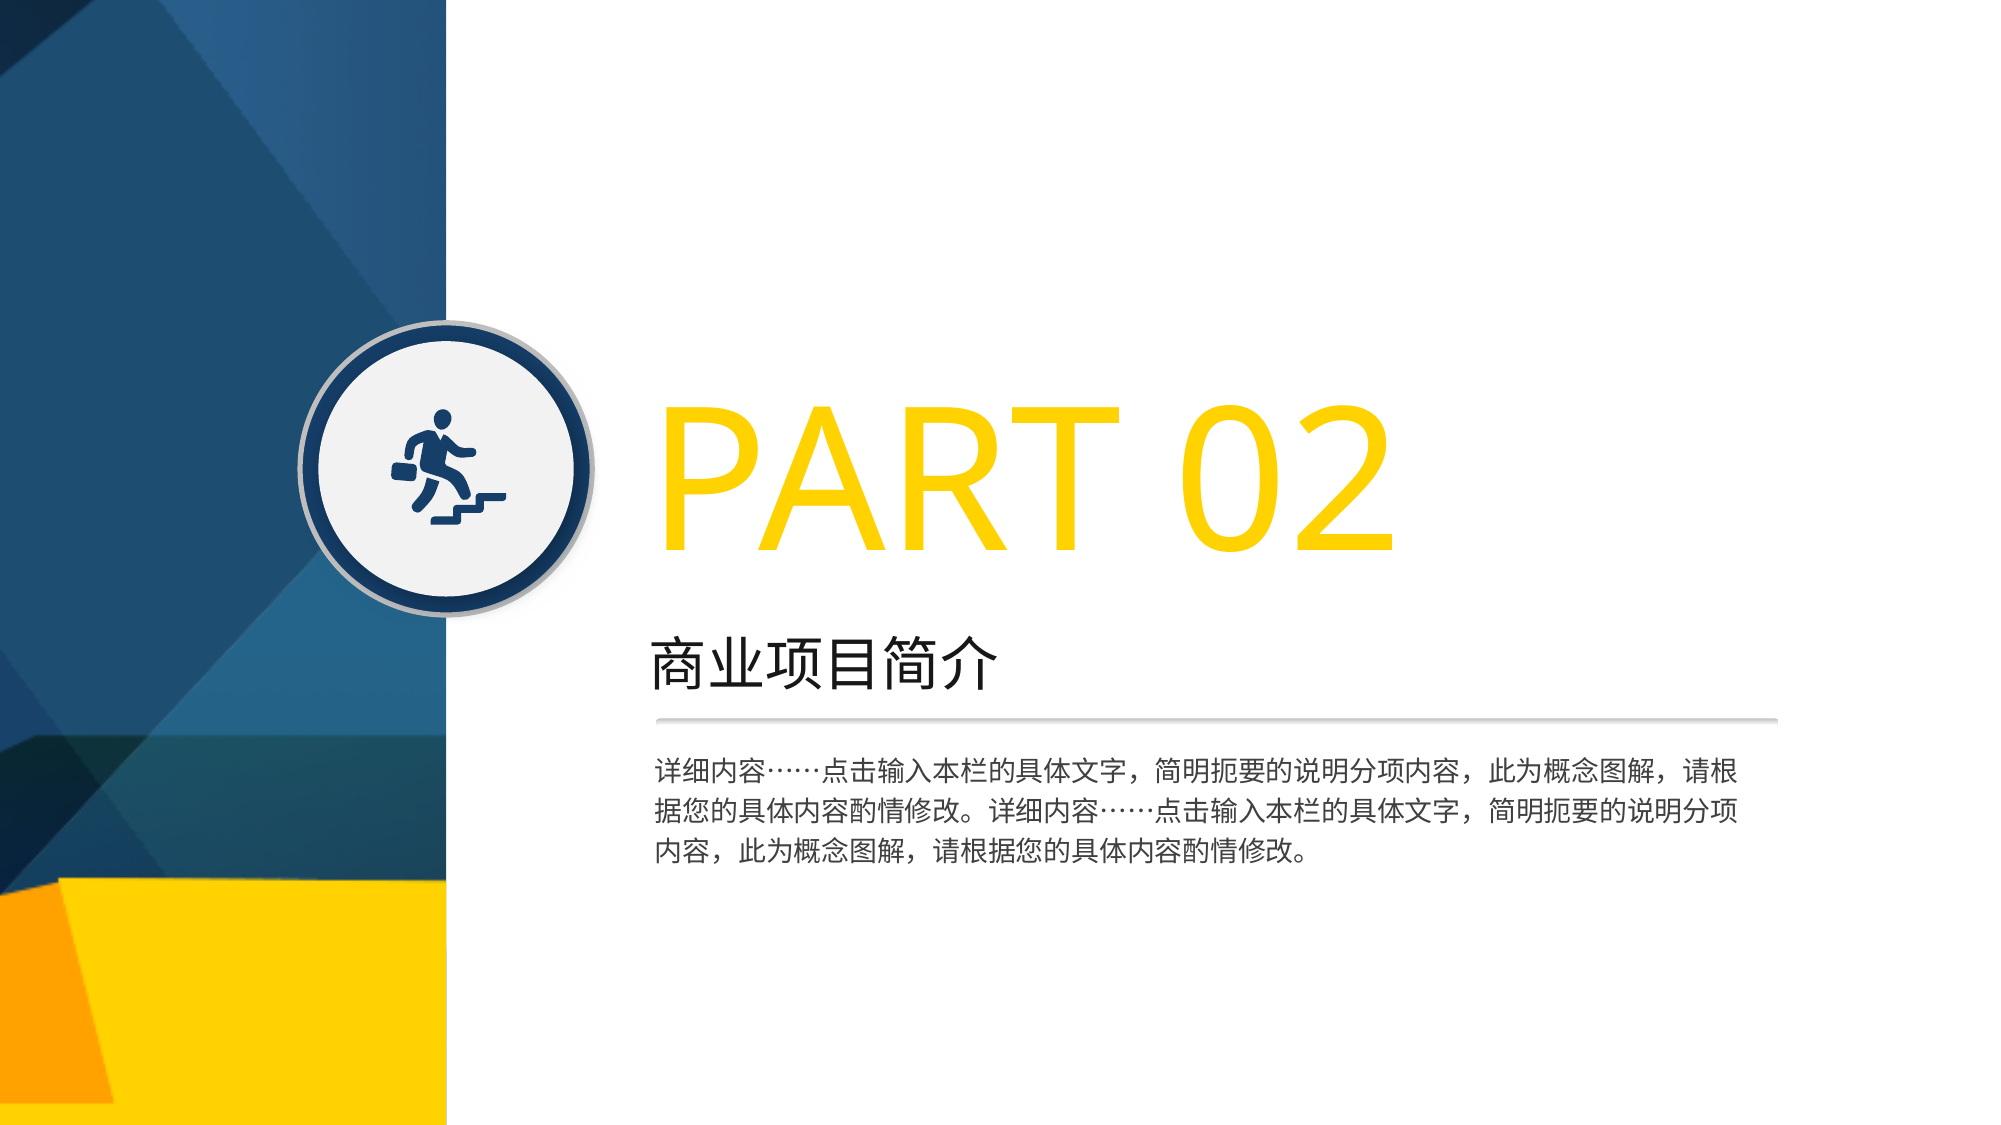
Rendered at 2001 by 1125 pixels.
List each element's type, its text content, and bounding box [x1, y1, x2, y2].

text_box 商业项目简介 [634, 619, 1178, 705]
text_box [655, 717, 1780, 727]
text_box PART 02 [632, 343, 1570, 599]
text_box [390, 408, 507, 525]
picture [0, 0, 447, 1125]
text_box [300, 322, 593, 615]
text_box 详细内容……点击输入本栏的具体文字，简明扼要的说明分项内容，此为概念图解，请根据您的具体内容酌情修改。详细内容……点击输入本栏的具体文字，简明扼要的说明分项内容，此为概念图解，请根据您的具体内容酌情修改。 [640, 739, 1779, 875]
